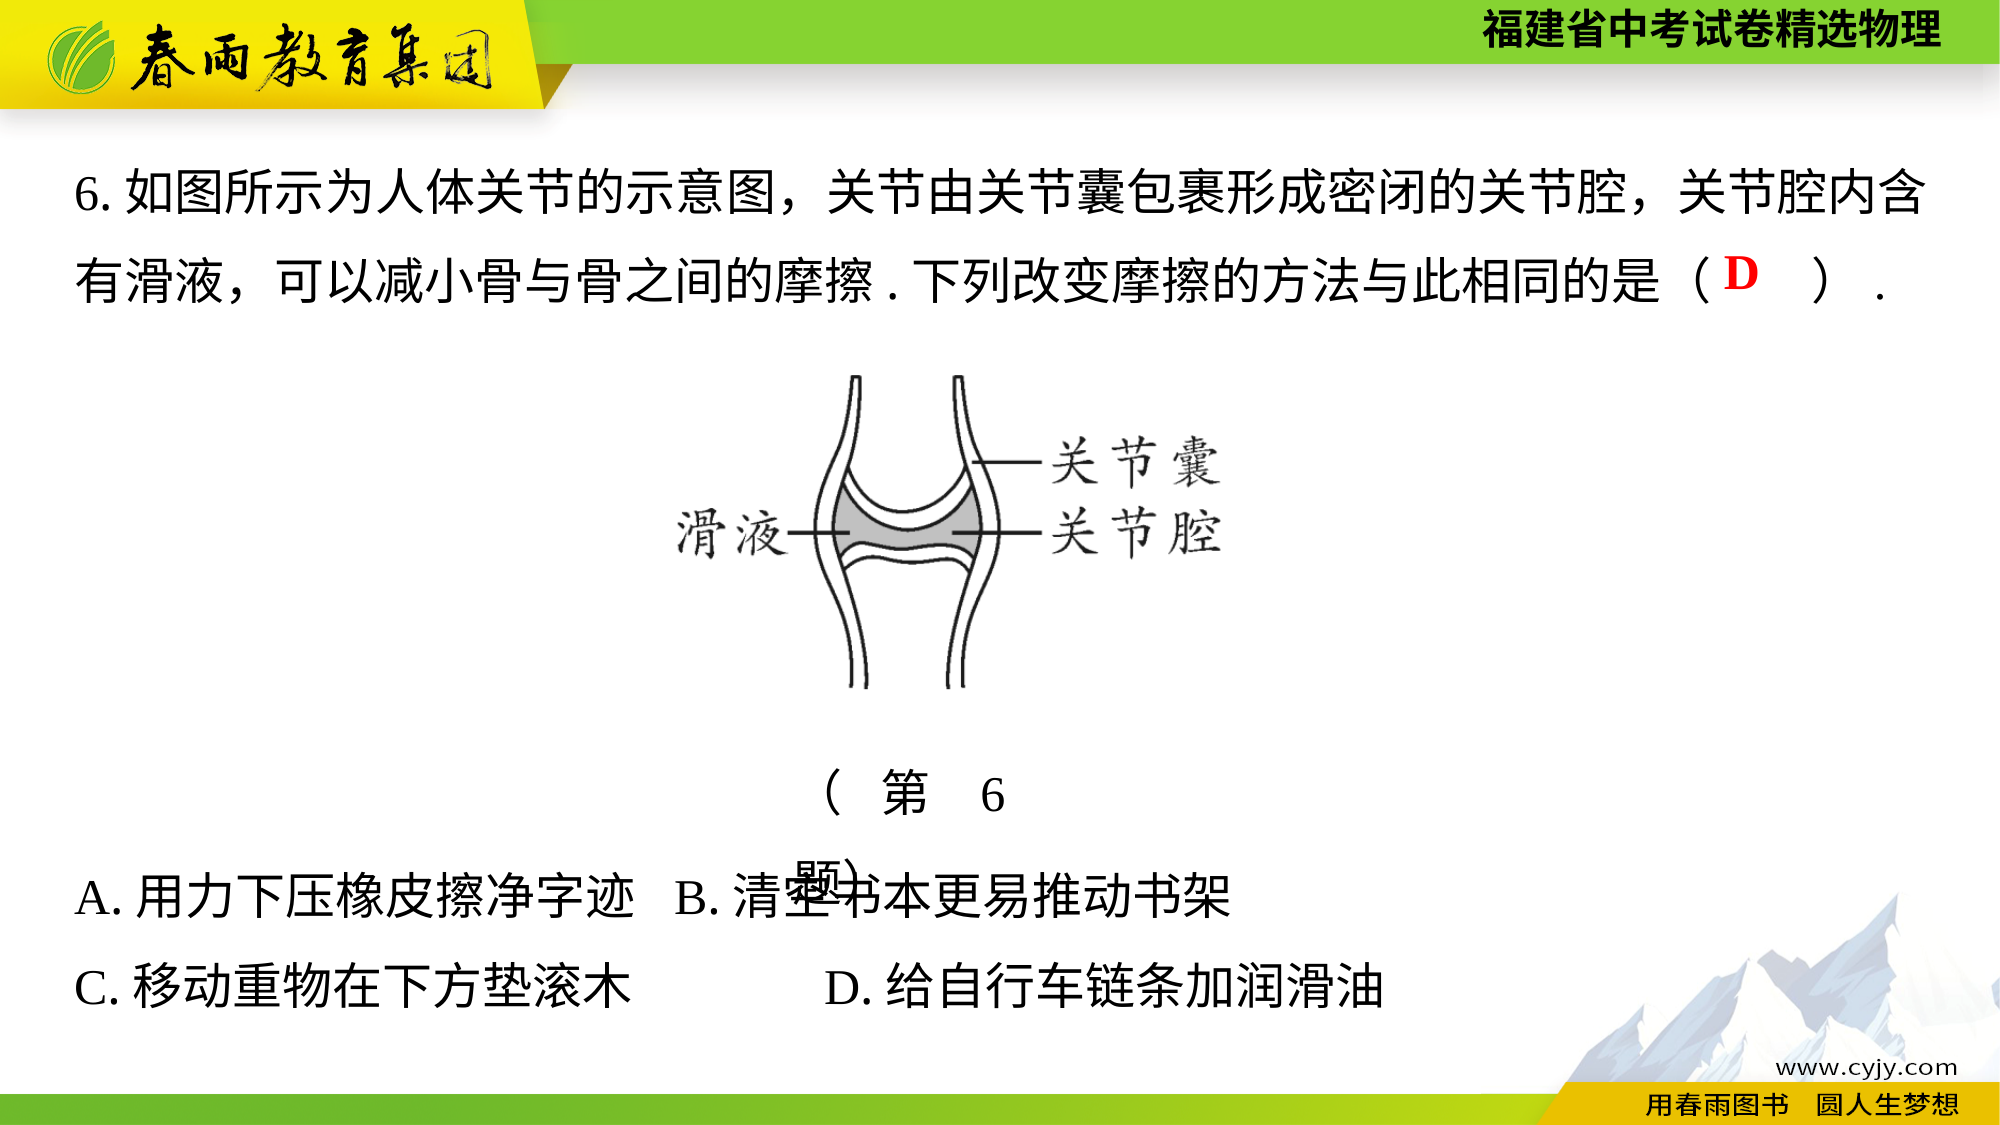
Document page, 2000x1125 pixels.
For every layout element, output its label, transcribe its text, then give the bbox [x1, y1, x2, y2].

picture [0, 0, 2000, 1125]
text_box D [1709, 231, 1775, 307]
list 6.如图所示为人体关节的示意图，关节由关节囊包裹形成密闭的关节腔，关节腔内含有滑液，可以减小骨与骨之间的摩擦.下列改变摩擦的方法与此相同的是（ ）. A.用力下压橡皮擦净字迹 B.清空书本更易推动书架 C.移动重物在下方垫滚木 D.给自行车链条加润滑油 [59, 122, 1944, 1032]
text_box （第6题） [777, 724, 1032, 829]
